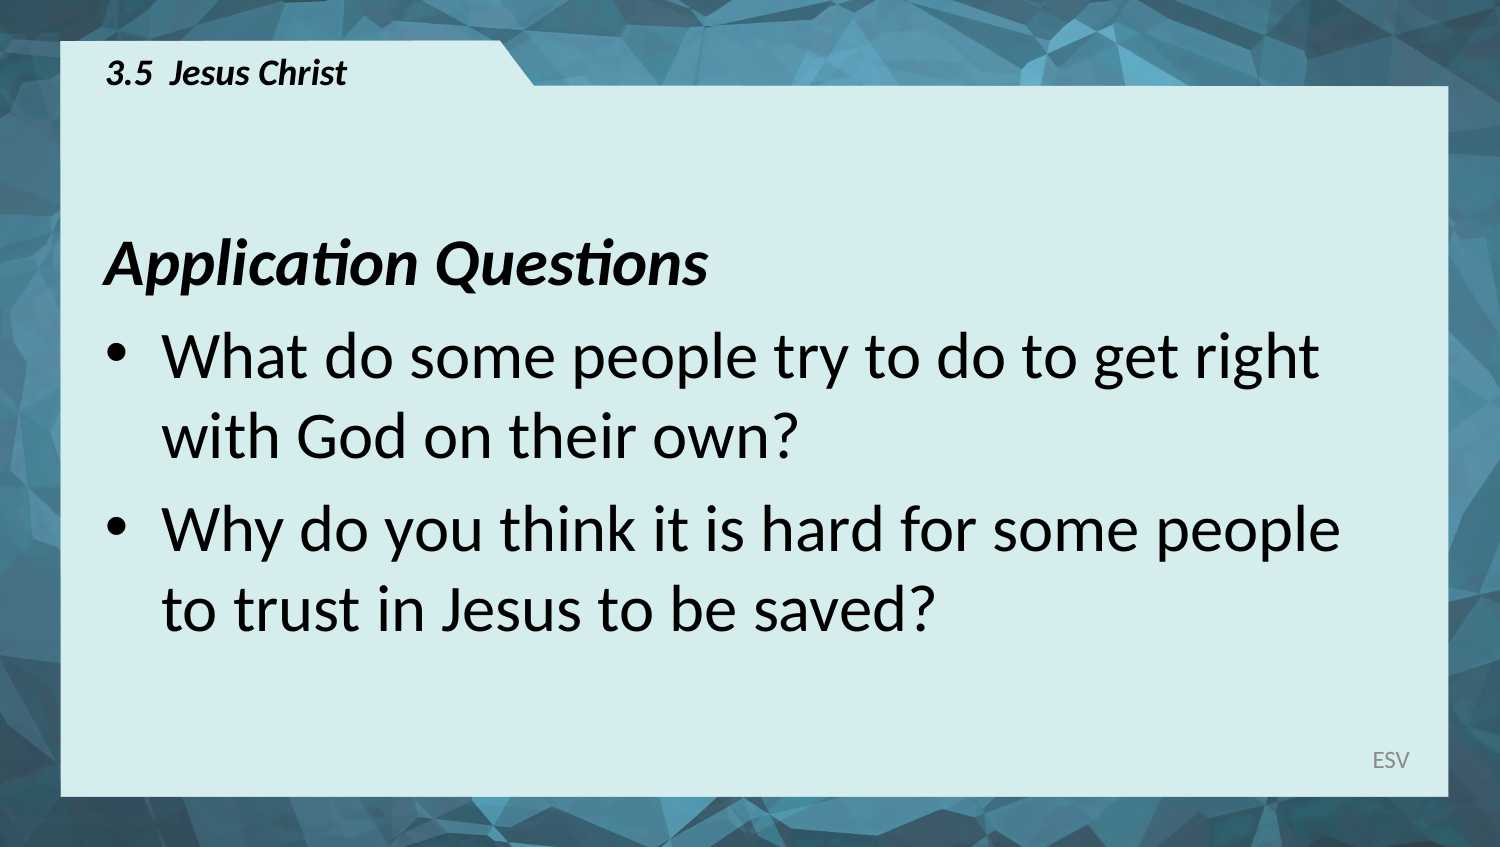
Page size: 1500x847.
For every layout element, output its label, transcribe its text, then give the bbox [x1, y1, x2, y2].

title 3.5 Jesus Christ [89, 33, 1420, 108]
picture [0, 0, 1500, 847]
list Application Questions What do some people try to do to get right with God on their own? Why do you think it is hard for some people to trust in Jesus to be saved? [89, 141, 1403, 722]
footer ESV [950, 736, 1425, 782]
